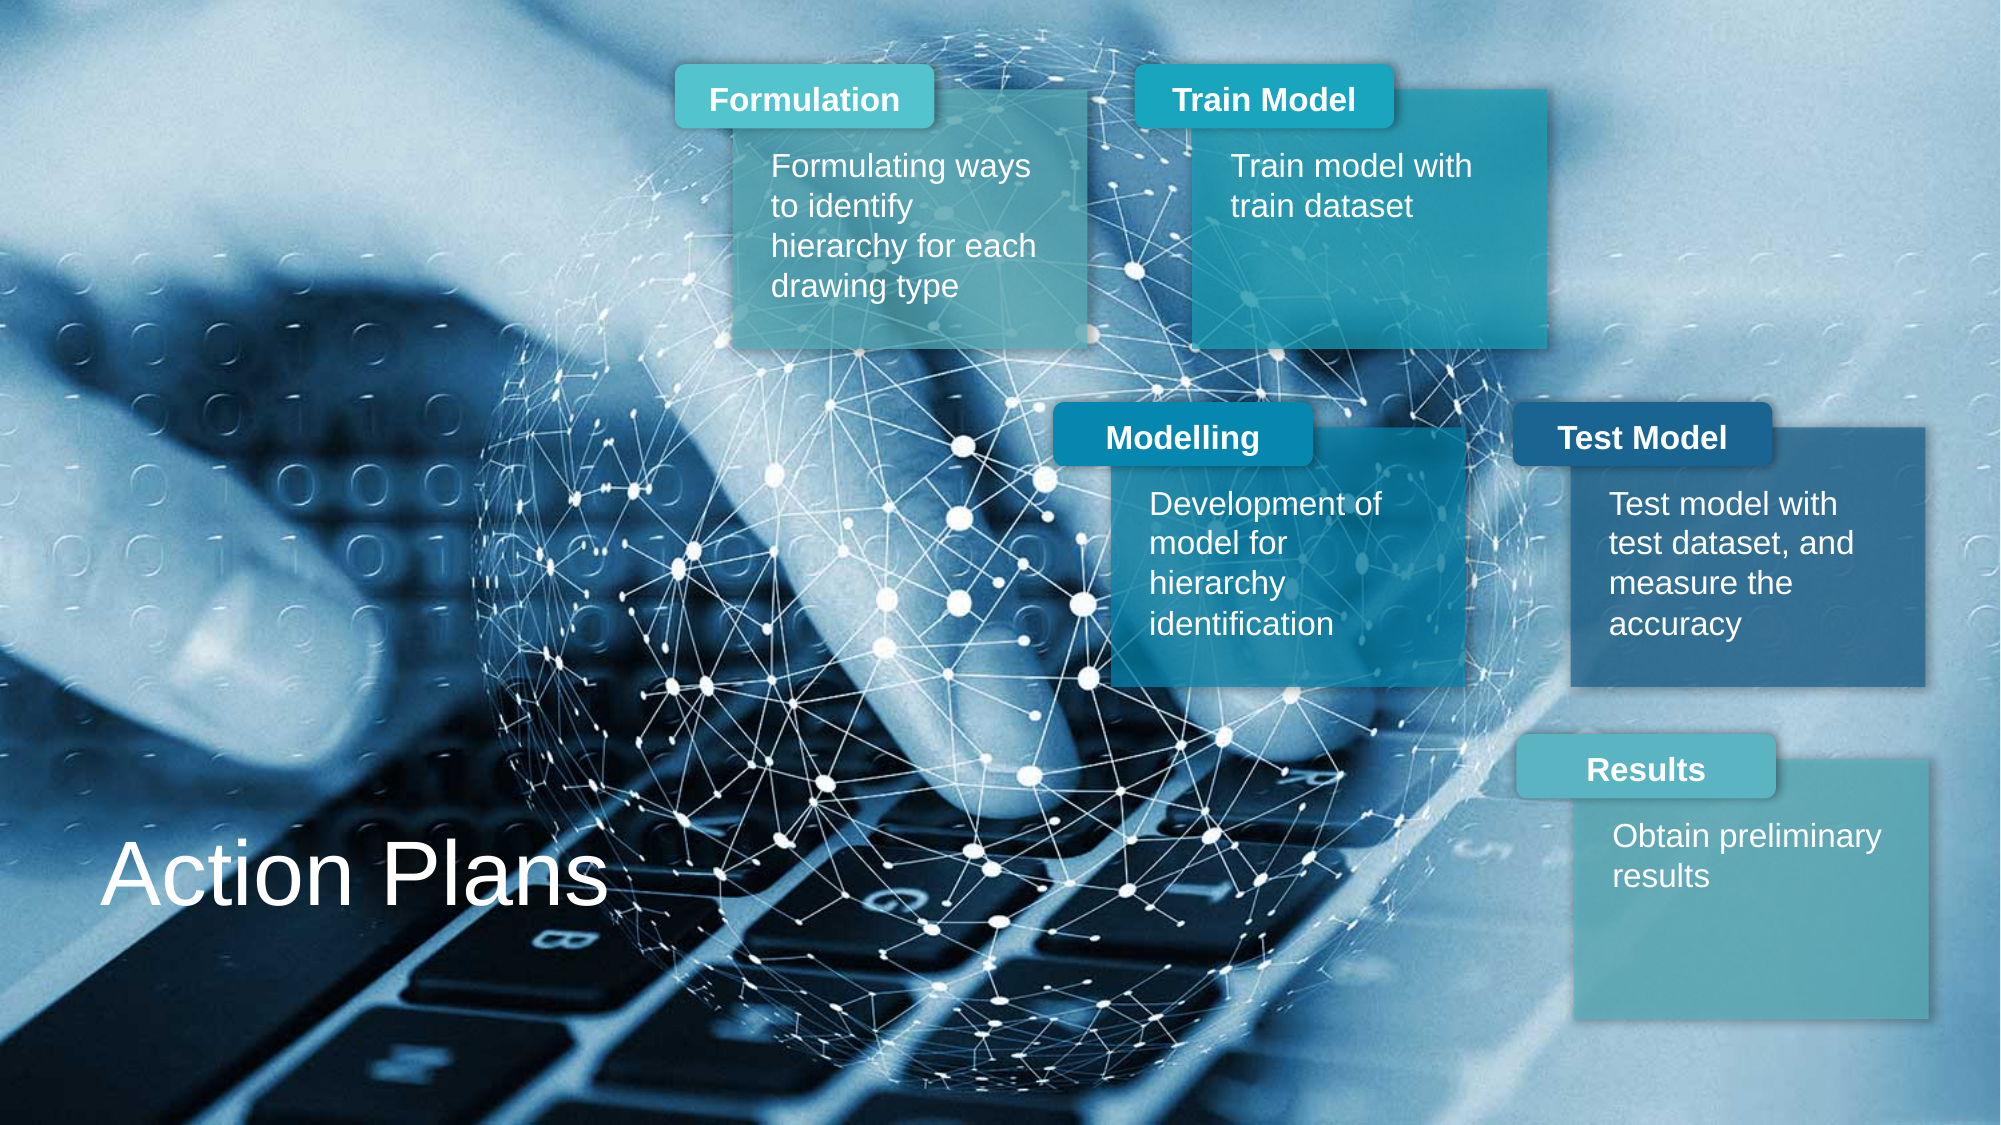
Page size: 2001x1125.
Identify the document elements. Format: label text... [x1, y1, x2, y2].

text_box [674, 64, 1547, 349]
picture [0, 0, 2001, 1125]
text_box Action Plans [94, 813, 970, 924]
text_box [1053, 401, 1926, 687]
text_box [1516, 734, 1929, 1019]
